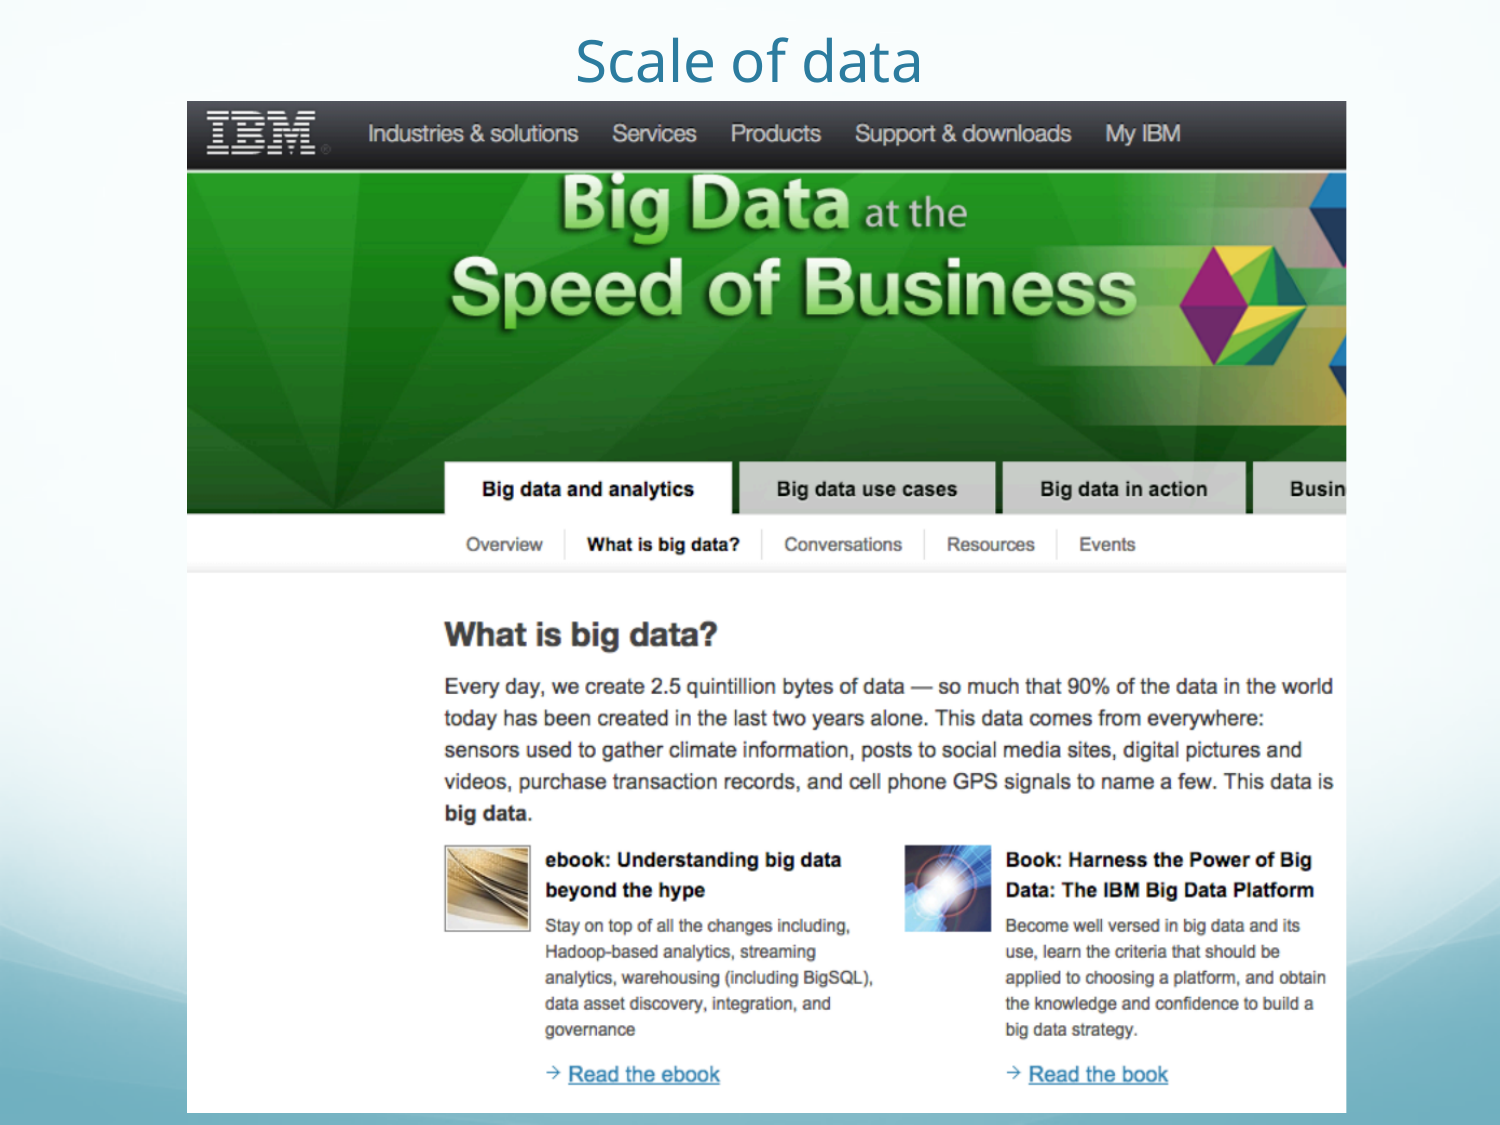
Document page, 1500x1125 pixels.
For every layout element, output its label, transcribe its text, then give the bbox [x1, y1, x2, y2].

picture [186, 101, 1347, 1113]
title Scale of data [90, 17, 1410, 102]
